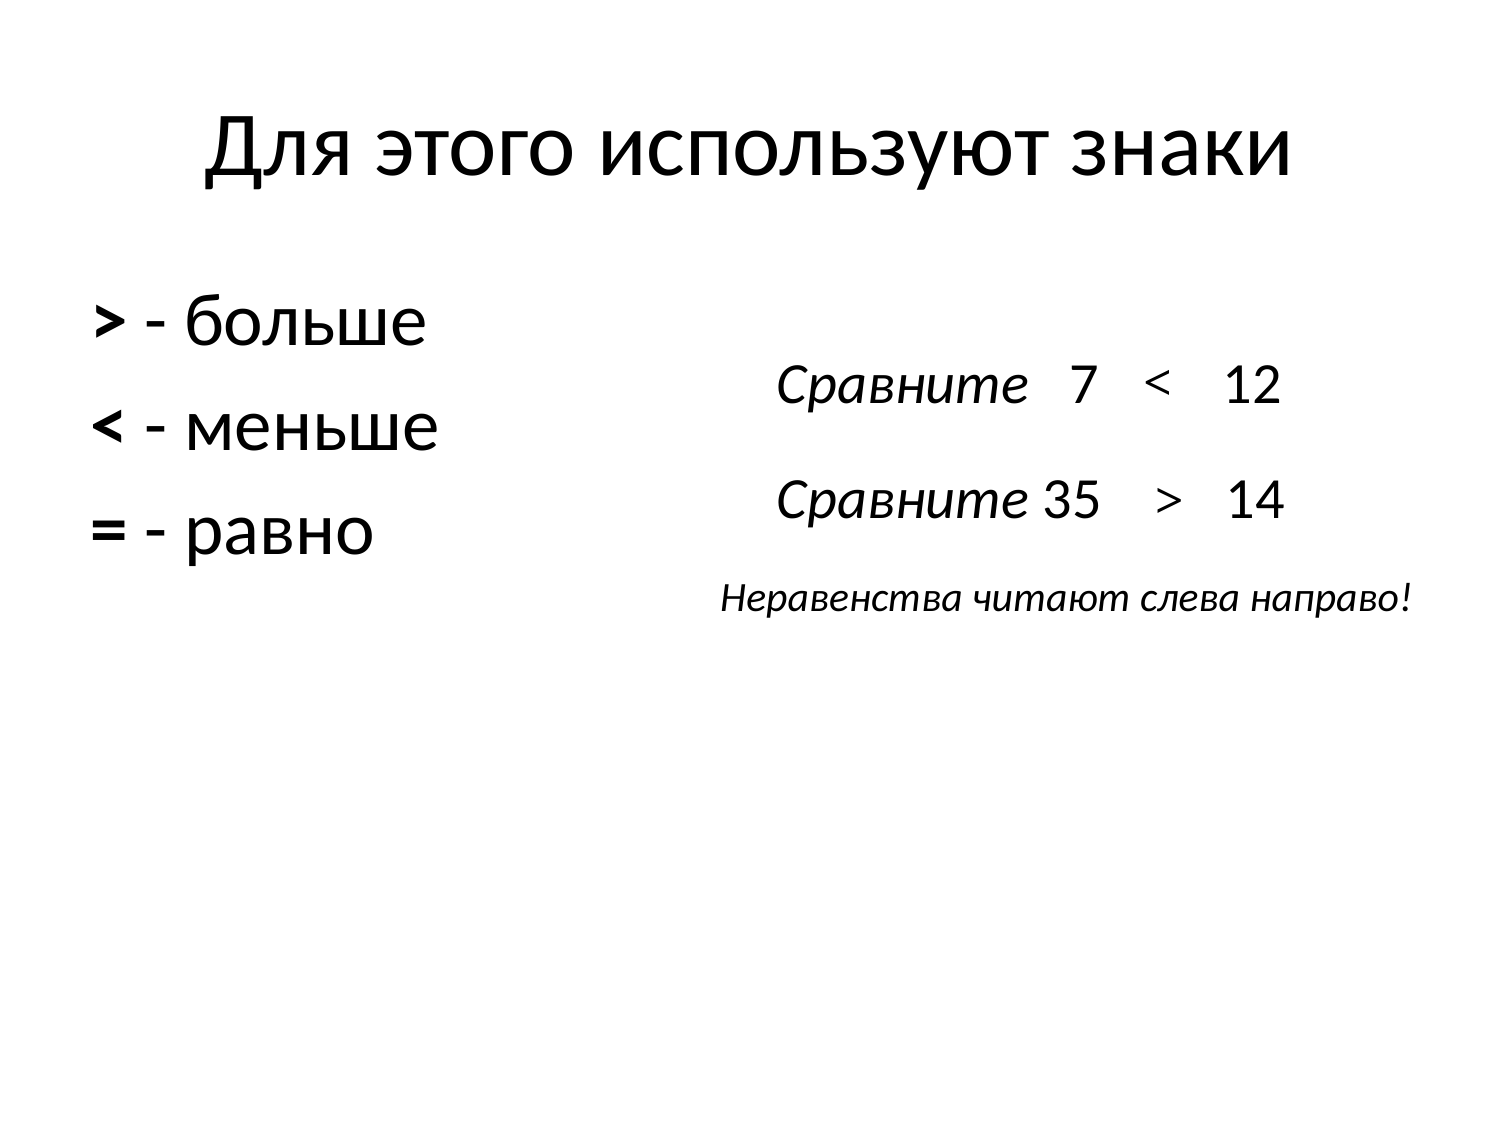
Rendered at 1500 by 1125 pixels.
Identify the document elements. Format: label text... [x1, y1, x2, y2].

text_box > [1126, 454, 1213, 541]
text_box Сравните 7 и 12 [761, 338, 1114, 423]
text_box Сравните 35 и 14 [761, 453, 1329, 538]
text_box < [1114, 336, 1201, 423]
text_box Неравенства читают слева направо! [705, 562, 1429, 628]
list > - больше < - меньше = - равно [75, 262, 526, 646]
title Для этого используют знаки [75, 45, 1425, 233]
text_box Сравните 7 и 12 [1201, 338, 1341, 423]
